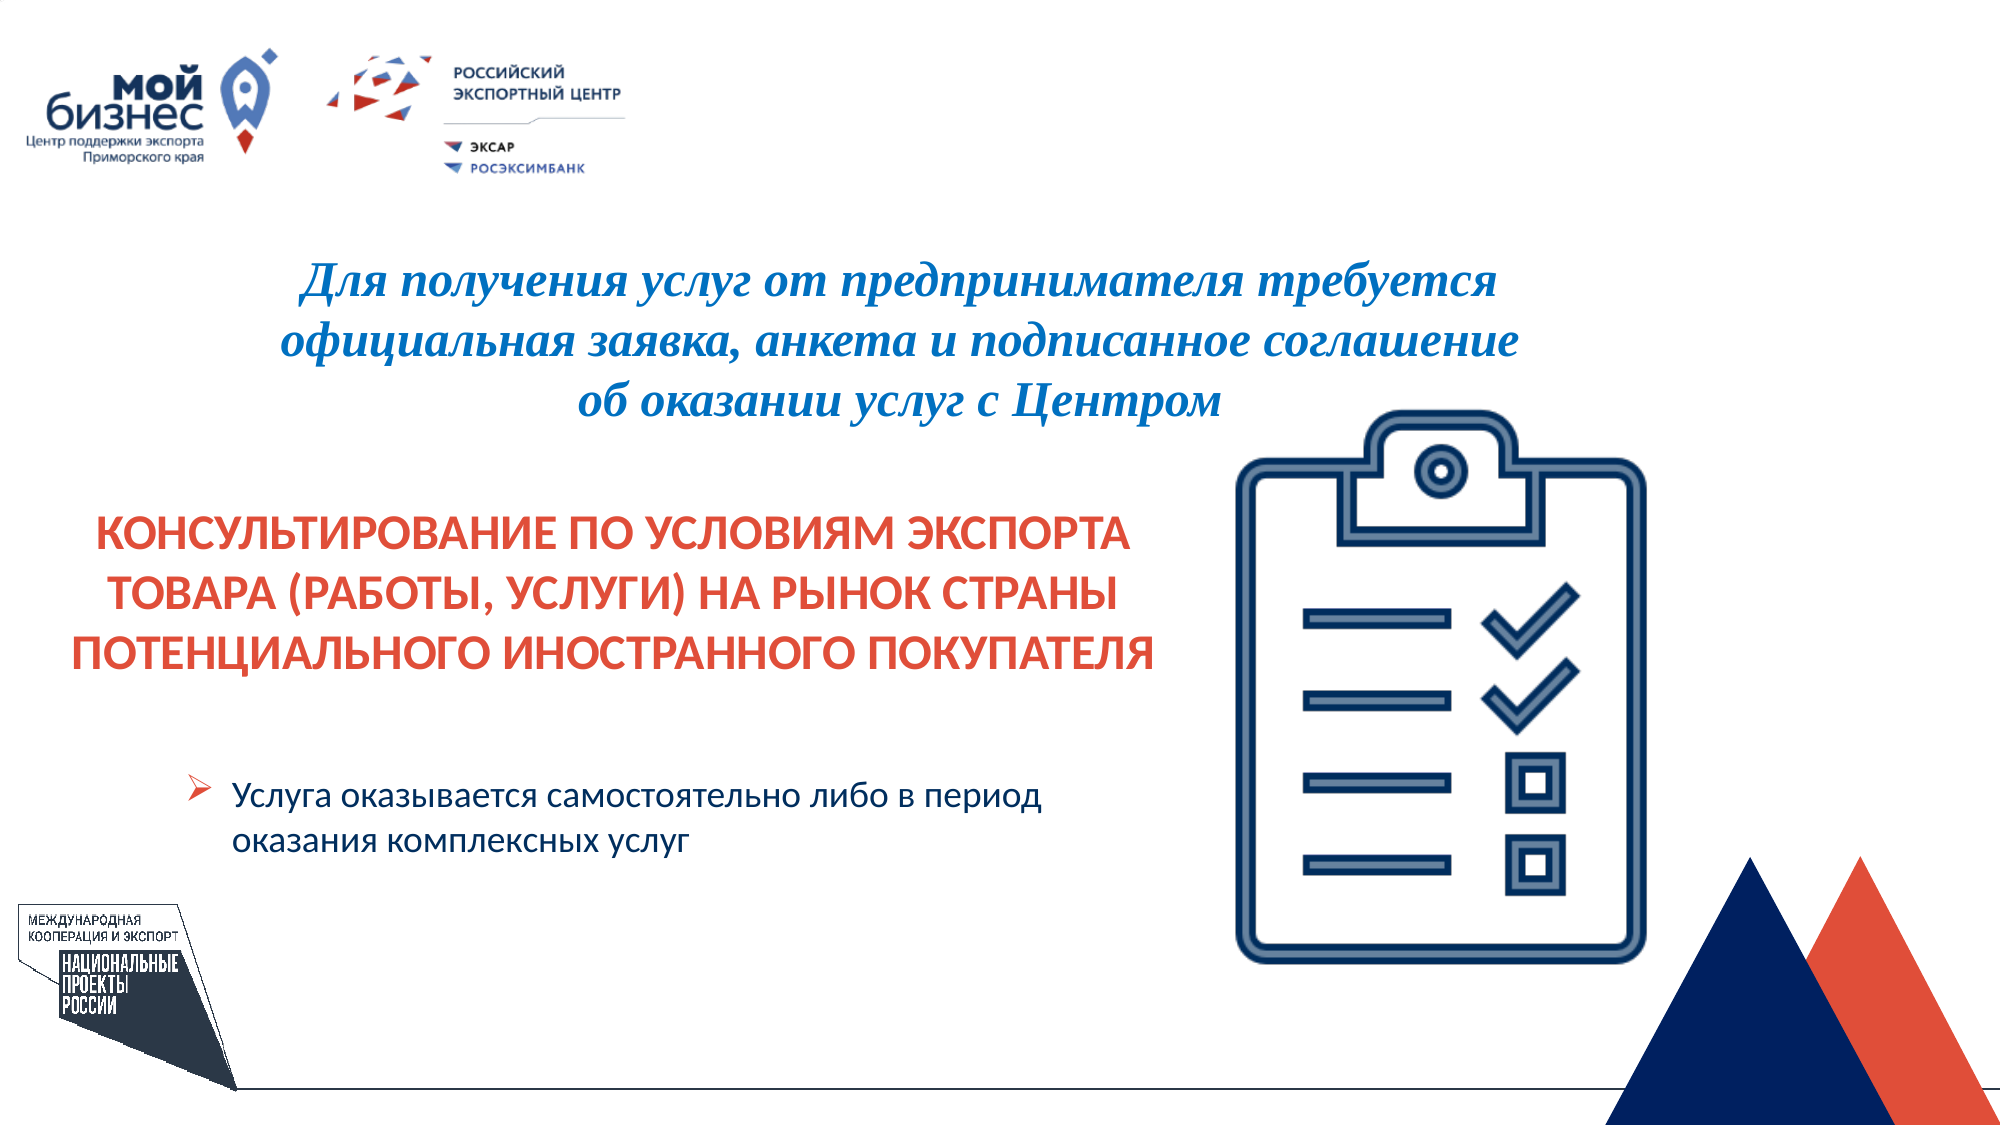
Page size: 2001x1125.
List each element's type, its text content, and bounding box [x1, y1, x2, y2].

picture [1118, 359, 1765, 1016]
text_box Для получения услуг от предпринимателя требуется официальная заявка, анкета и подписанное соглашение об оказании услуг с Центром [234, 238, 1566, 434]
text_box Услуга оказывается самостоятельно либо в период оказания комплексных услуг [170, 762, 1118, 815]
text_box КОНСУЛЬТИРОВАНИЕ ПО УСЛОВИЯМ ЭКСПОРТА ТОВАРА (РАБОТЫ, УСЛУГИ) НА РЫНОК СТРАНЫ ПОТЕНЦИАЛЬНОГО ИНОСТРАННОГО ПОКУПАТЕЛЯ [36, 491, 1118, 687]
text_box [0, 815, 2000, 1125]
picture [0, 0, 674, 226]
